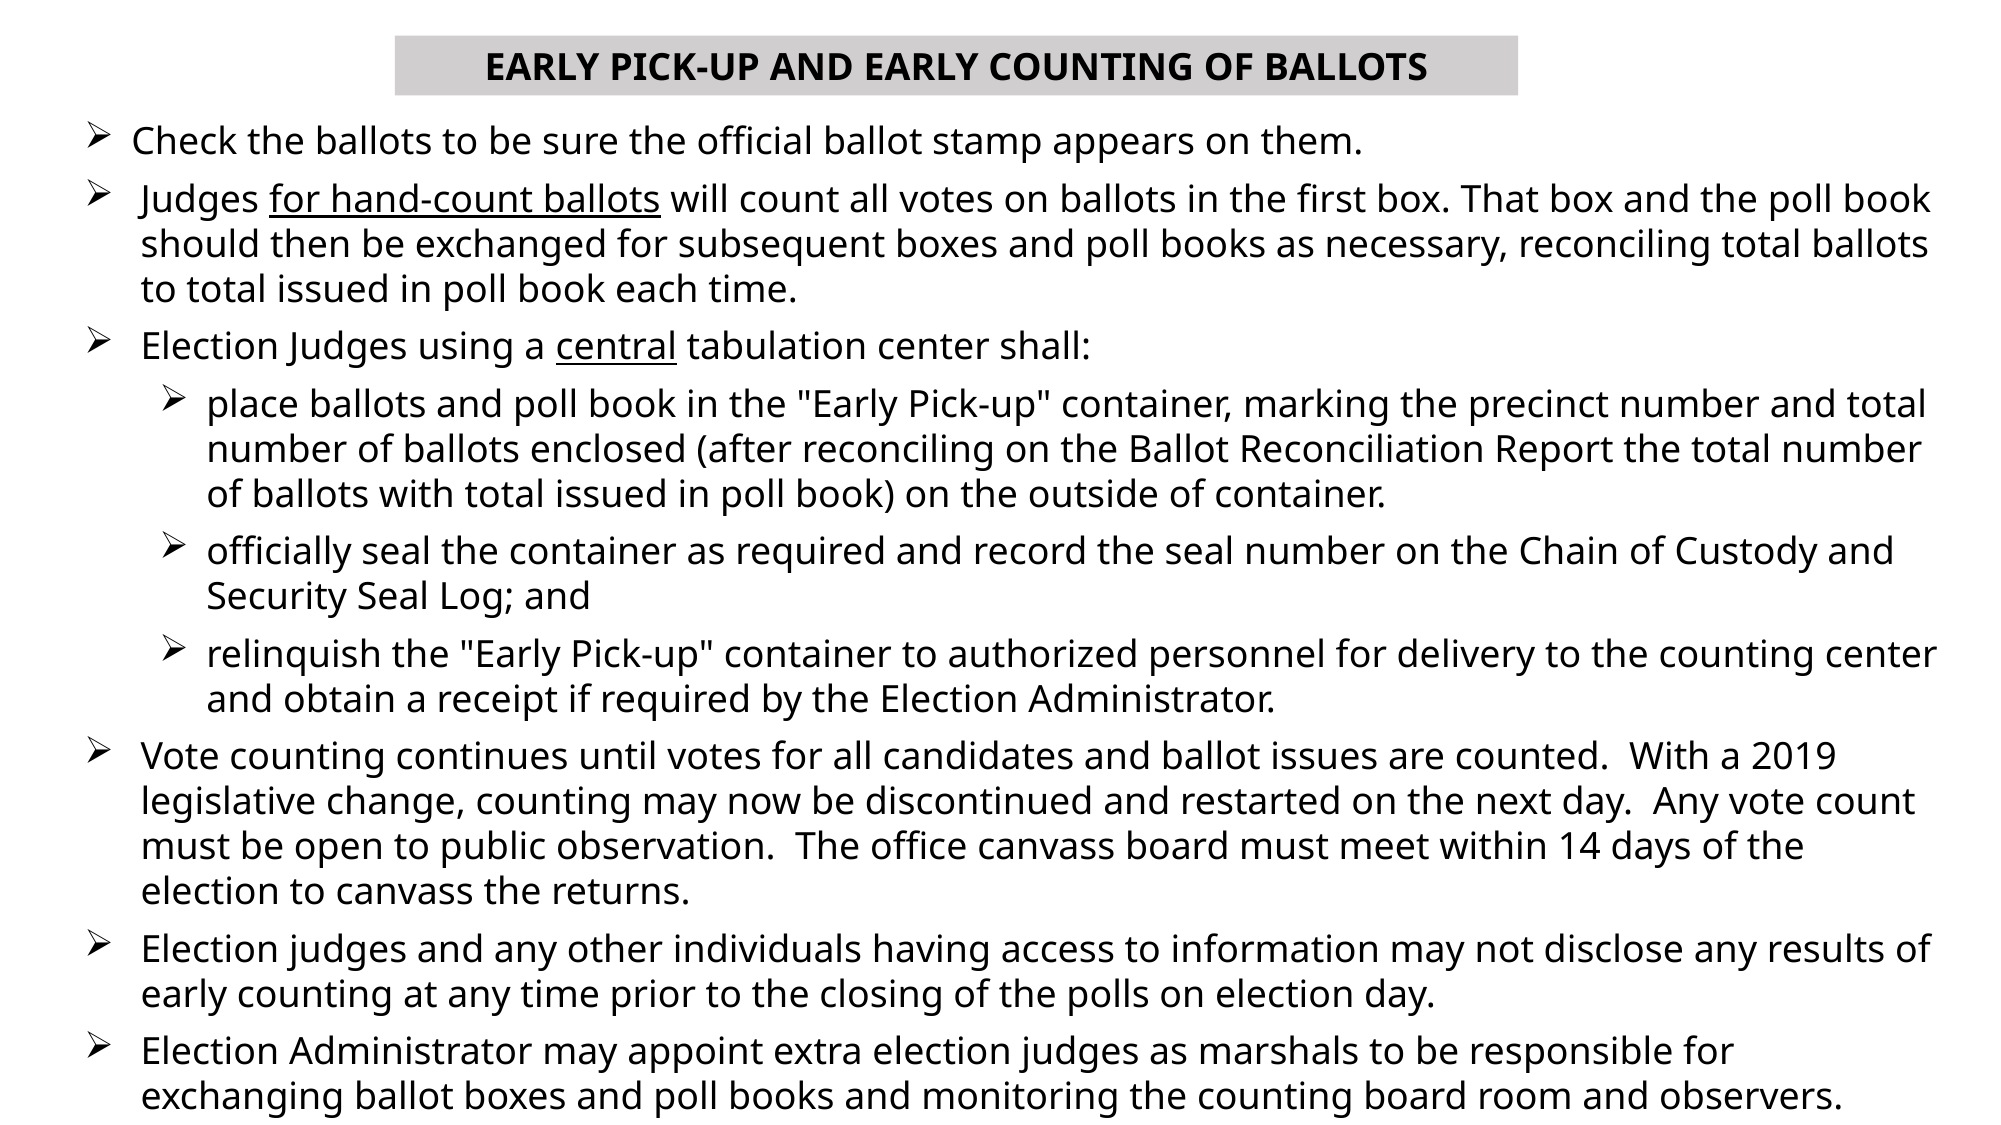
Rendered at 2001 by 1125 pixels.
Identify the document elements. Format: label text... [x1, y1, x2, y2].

text_box Check the ballots to be sure the official ballot stamp appears on them. Judges for hand-count ballots will count all votes on ballots in the first box. That box and the poll book should then be exchanged for subsequent boxes and poll books as necessary, reconciling total ballots to total issued in poll book each time. Election Judges using a central tabulation center shall: place ballots and poll book in the "Early Pick-up" container, marking the precinct number and total number of ballots enclosed (after reconciling on the Ballot Reconciliation Report the total number of ballots with total issued in poll book) on the outside of container. officially seal the container as required and record the seal number on the Chain of Custody and Security Seal Log; and relinquish the "Early Pick-up" container to authorized personnel for delivery to the counting center and obtain a receipt if required by the Election Administrator. Vote counting continues until votes for all candidates and ballot issues are counted. With a 2019 legislative change, counting may now be discontinued and restarted on the next day. Any vote count must be open to public observation. The office canvass board must meet within 14 days of the election to canvass the returns. Election judges and any other individuals having access to information may not disclose any results of early counting at any time prior to the closing of the polls on election day. Election Administrator may appoint extra election judges as marshals to be responsible for exchanging ballot boxes and poll books and monitoring the counting board room and observers. [69, 109, 1956, 1125]
text_box EARLY PICK-UP AND EARLY COUNTING OF BALLOTS [394, 35, 1519, 96]
